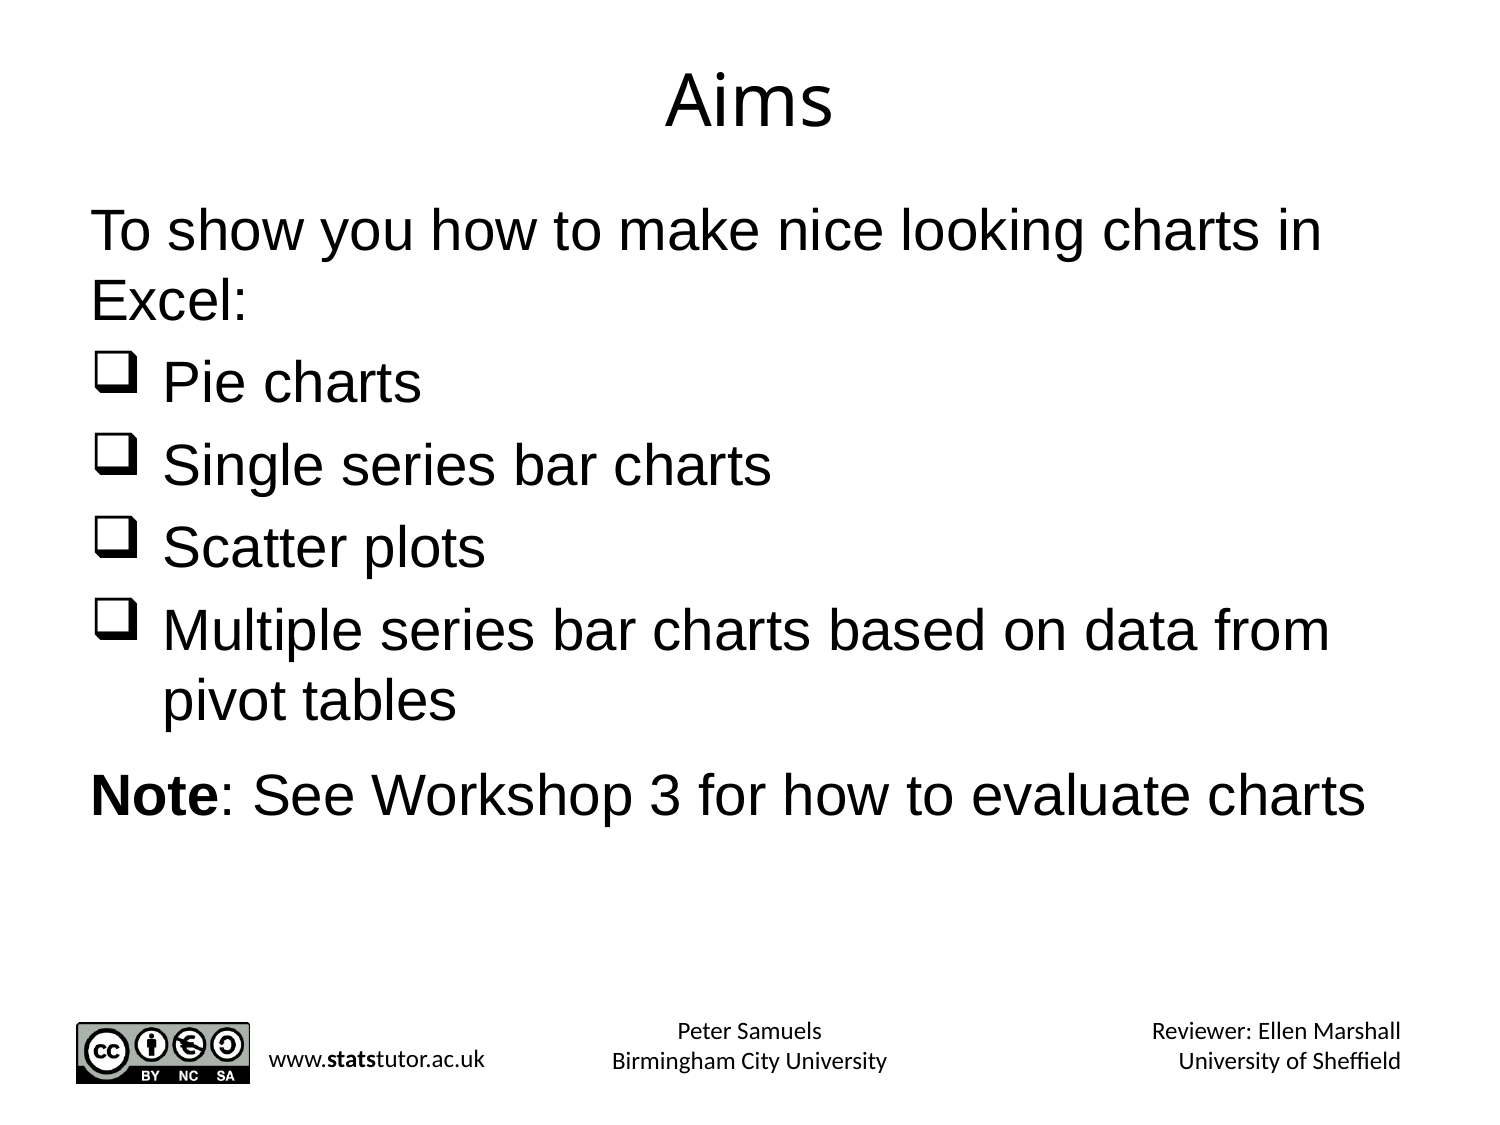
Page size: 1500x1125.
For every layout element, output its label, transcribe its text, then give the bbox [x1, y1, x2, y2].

picture [76, 1022, 251, 1084]
list To show you how to make nice looking charts in Excel: Pie charts Single series bar charts Scatter plots Multiple series bar charts based on data from pivot tables Note: See Workshop 3 for how to evaluate charts [75, 184, 1425, 953]
title Aims [75, 45, 1425, 149]
text_box www.statstutor.ac.uk [254, 1035, 550, 1080]
text_box Reviewer: Ellen Marshall University of Sheffield [1038, 1007, 1417, 1083]
text_box Peter Samuels Birmingham City University [549, 1007, 951, 1083]
